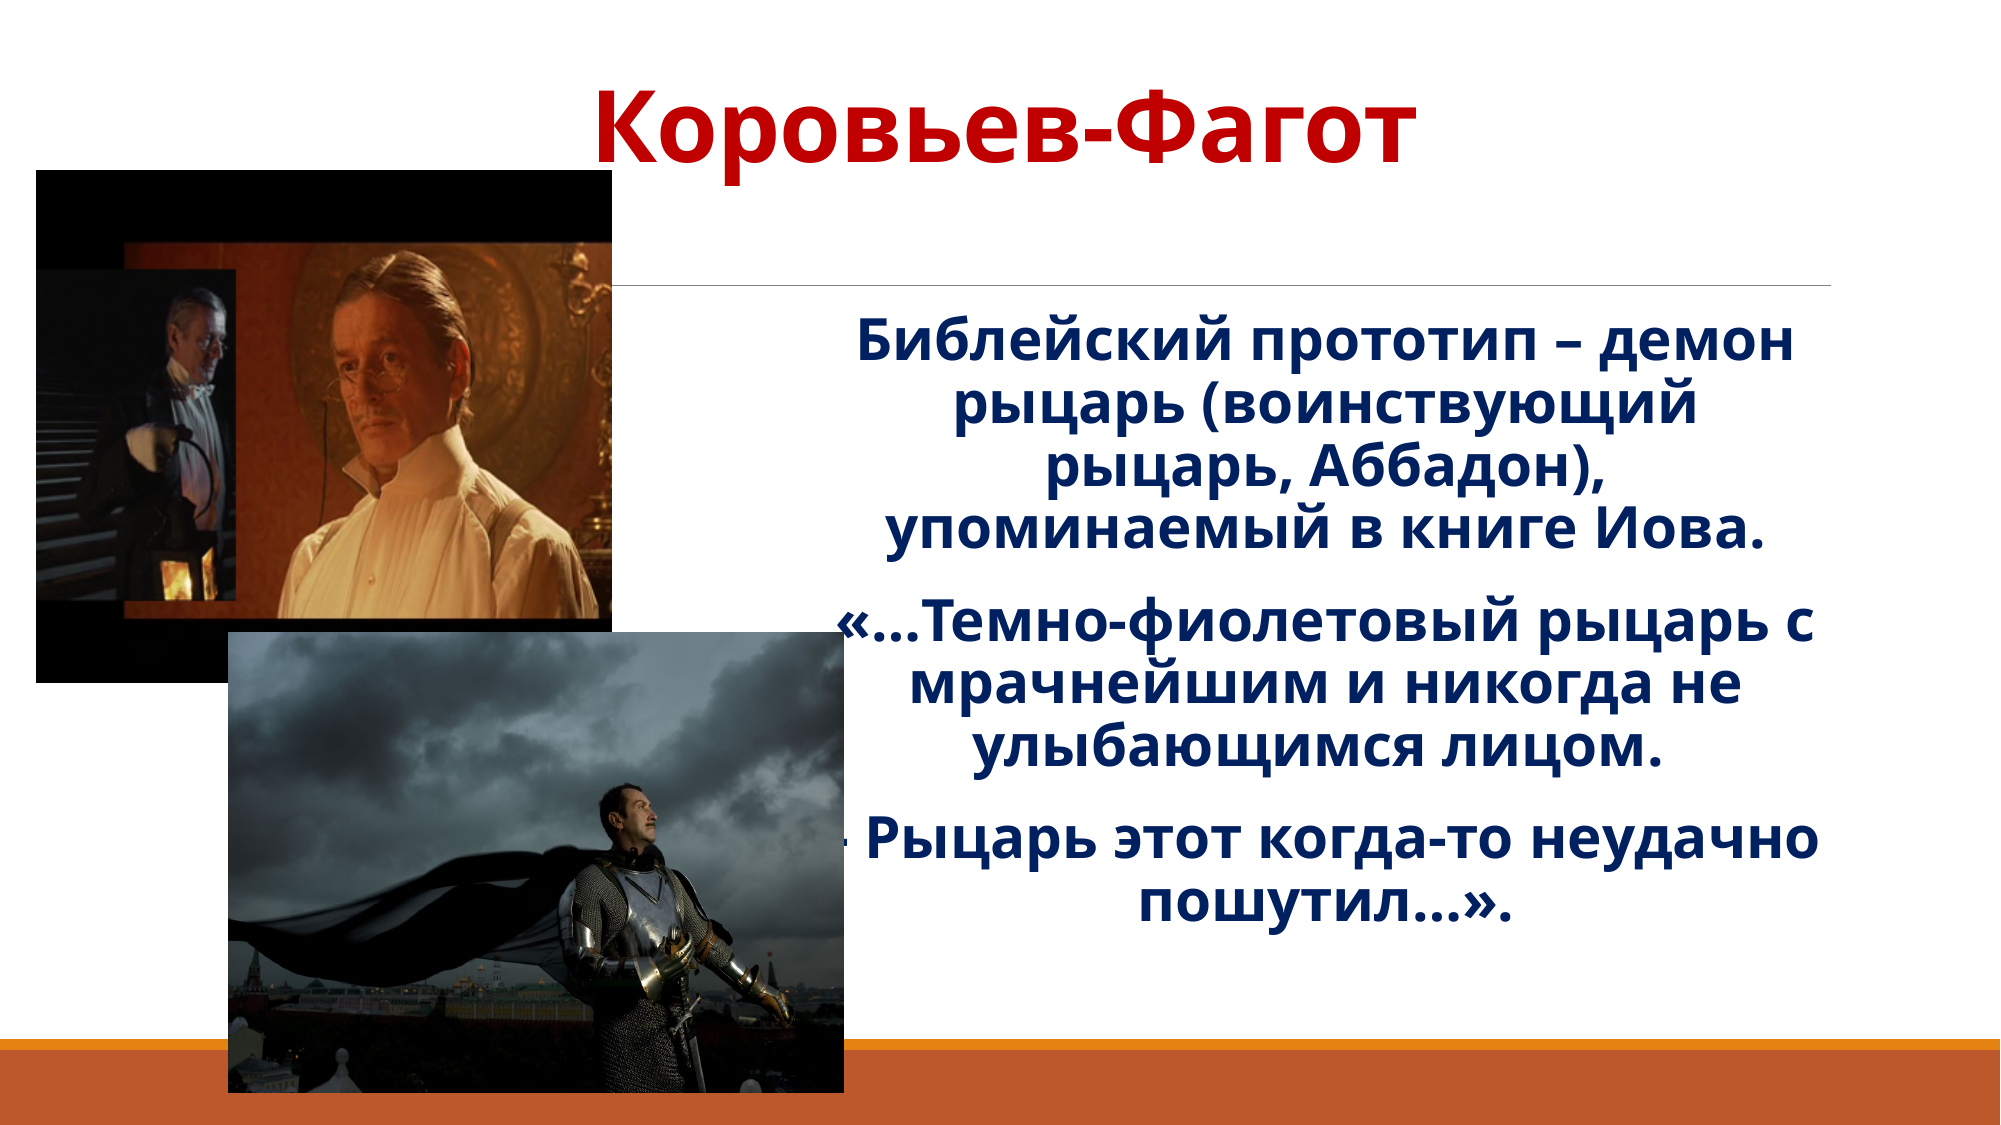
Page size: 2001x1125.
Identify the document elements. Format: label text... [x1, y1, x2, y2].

list Библейский прототип – демон рыцарь (воинствующий рыцарь, Аббадон), упоминаемый в книге Иова. «…Темно-фиолетовый рыцарь с мрачнейшим и никогда не улыбающимся лицом. - Рыцарь этот когда-то неудачно пошутил…». [821, 302, 1830, 963]
picture [35, 169, 845, 1094]
title Коровьев-Фагот [180, 47, 1830, 191]
